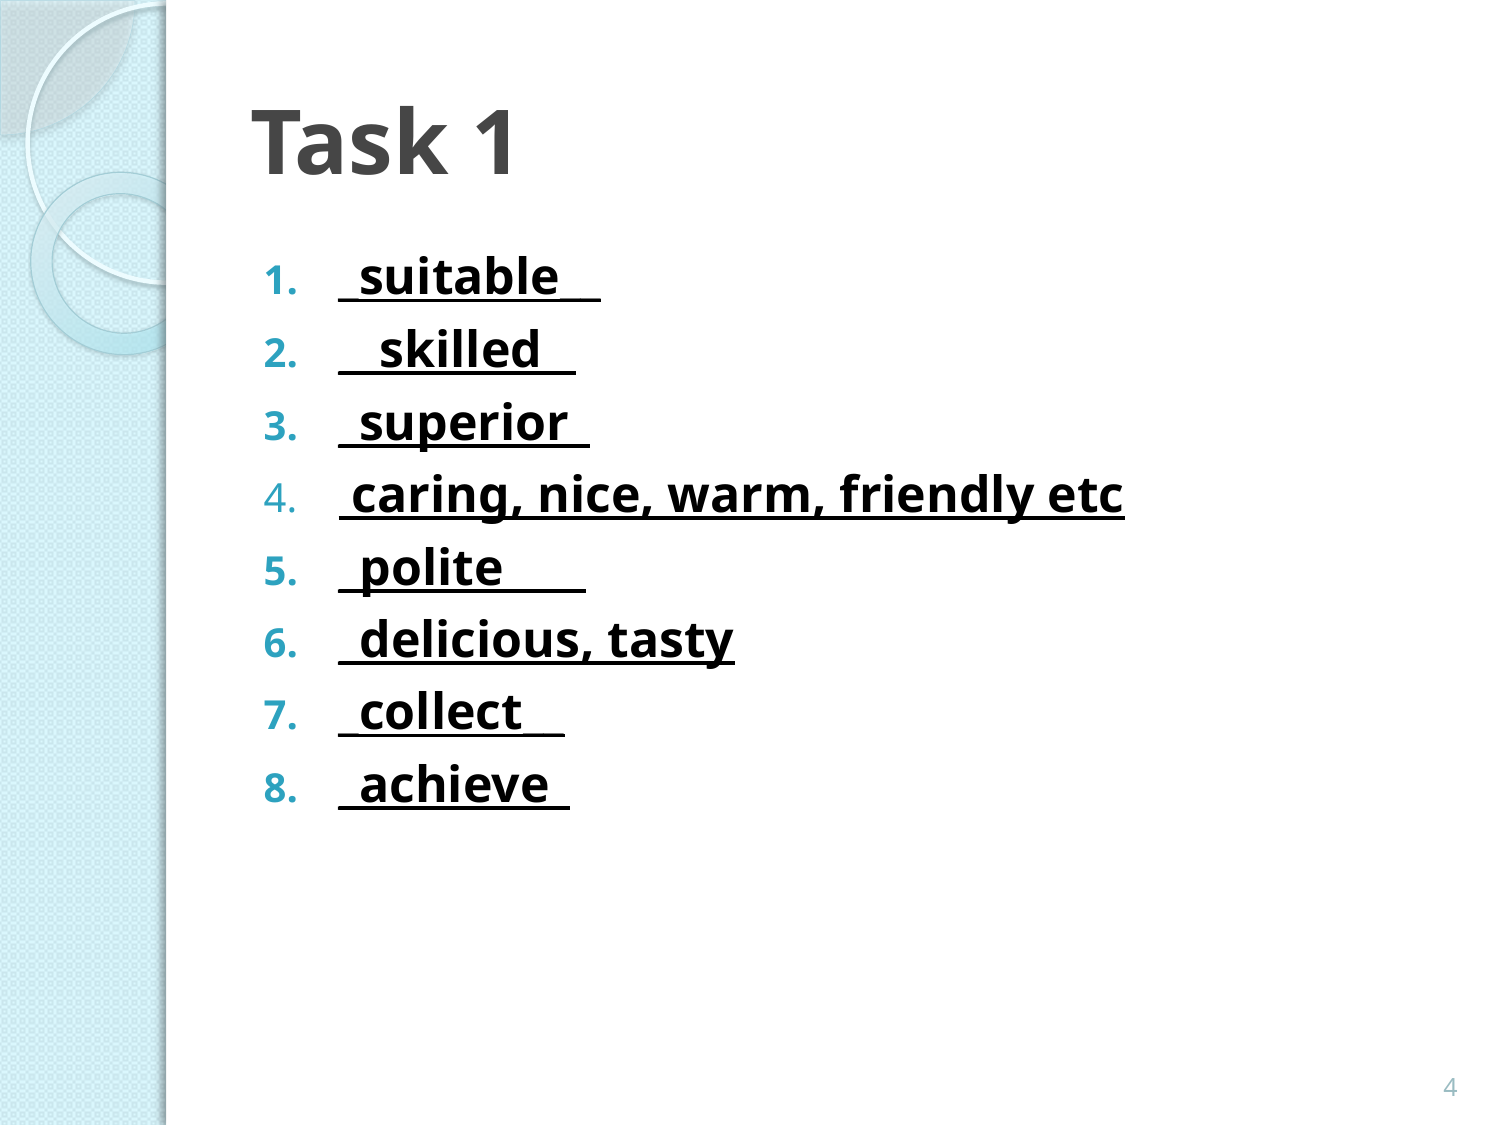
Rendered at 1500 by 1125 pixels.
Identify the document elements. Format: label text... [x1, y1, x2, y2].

list _suitable__ __skilled_ _superior_ caring, nice, warm, friendly etc _polite____ _delicious, tasty _collect__ _achieve_ [235, 237, 1466, 1025]
slide_number 4 [1413, 1034, 1488, 1113]
title Task 1 [235, 45, 1466, 233]
